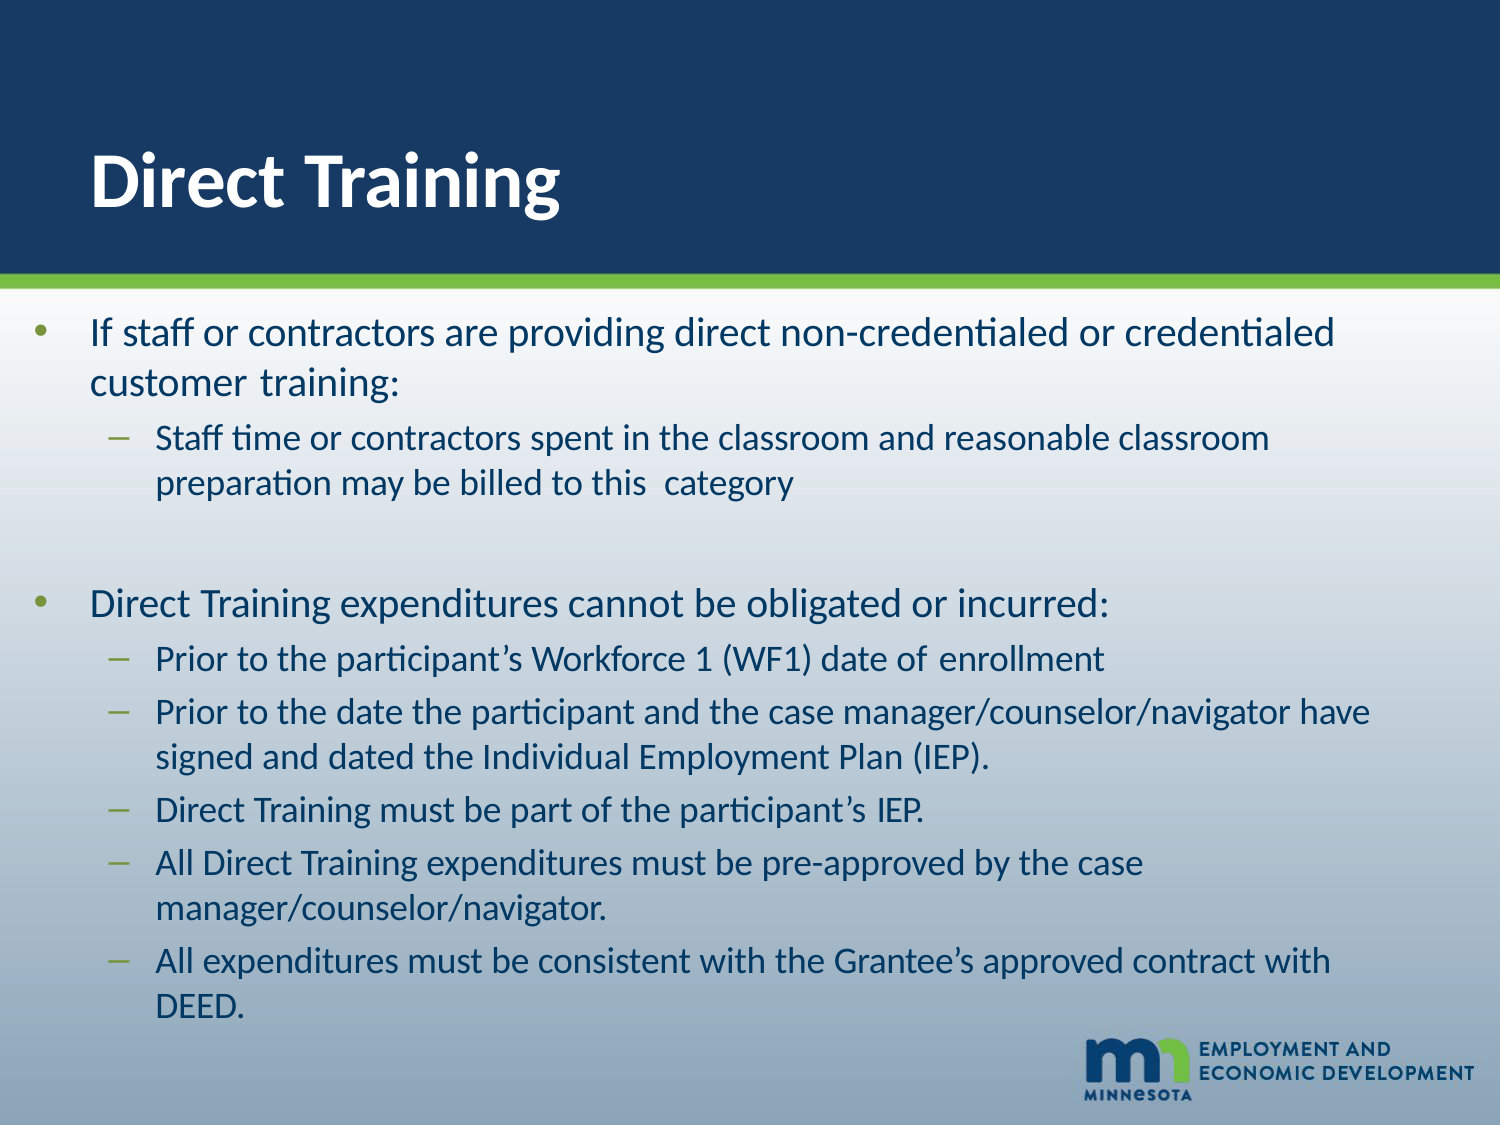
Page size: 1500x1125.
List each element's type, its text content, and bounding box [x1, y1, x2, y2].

text_box If staff or contractors are providing direct non-credentialed or credentialed customer training: Staff time or contractors spent in the classroom and reasonable classroom preparation may be billed to this category Direct Training expenditures cannot be obligated or incurred: Prior to the participant’s Workforce 1 (WF1) date of enrollment Prior to the date the participant and the case manager/counselor/navigator have signed and dated the Individual Employment Plan (IEP). Direct Training must be part of the participant’s IEP. All Direct Training expenditures must be pre-approved by the case manager/counselor/navigator. All expenditures must be consistent with the Grantee’s approved contract with DEED. [31, 291, 1428, 1027]
picture [0, 0, 1500, 1125]
title Direct Training [87, 126, 570, 291]
